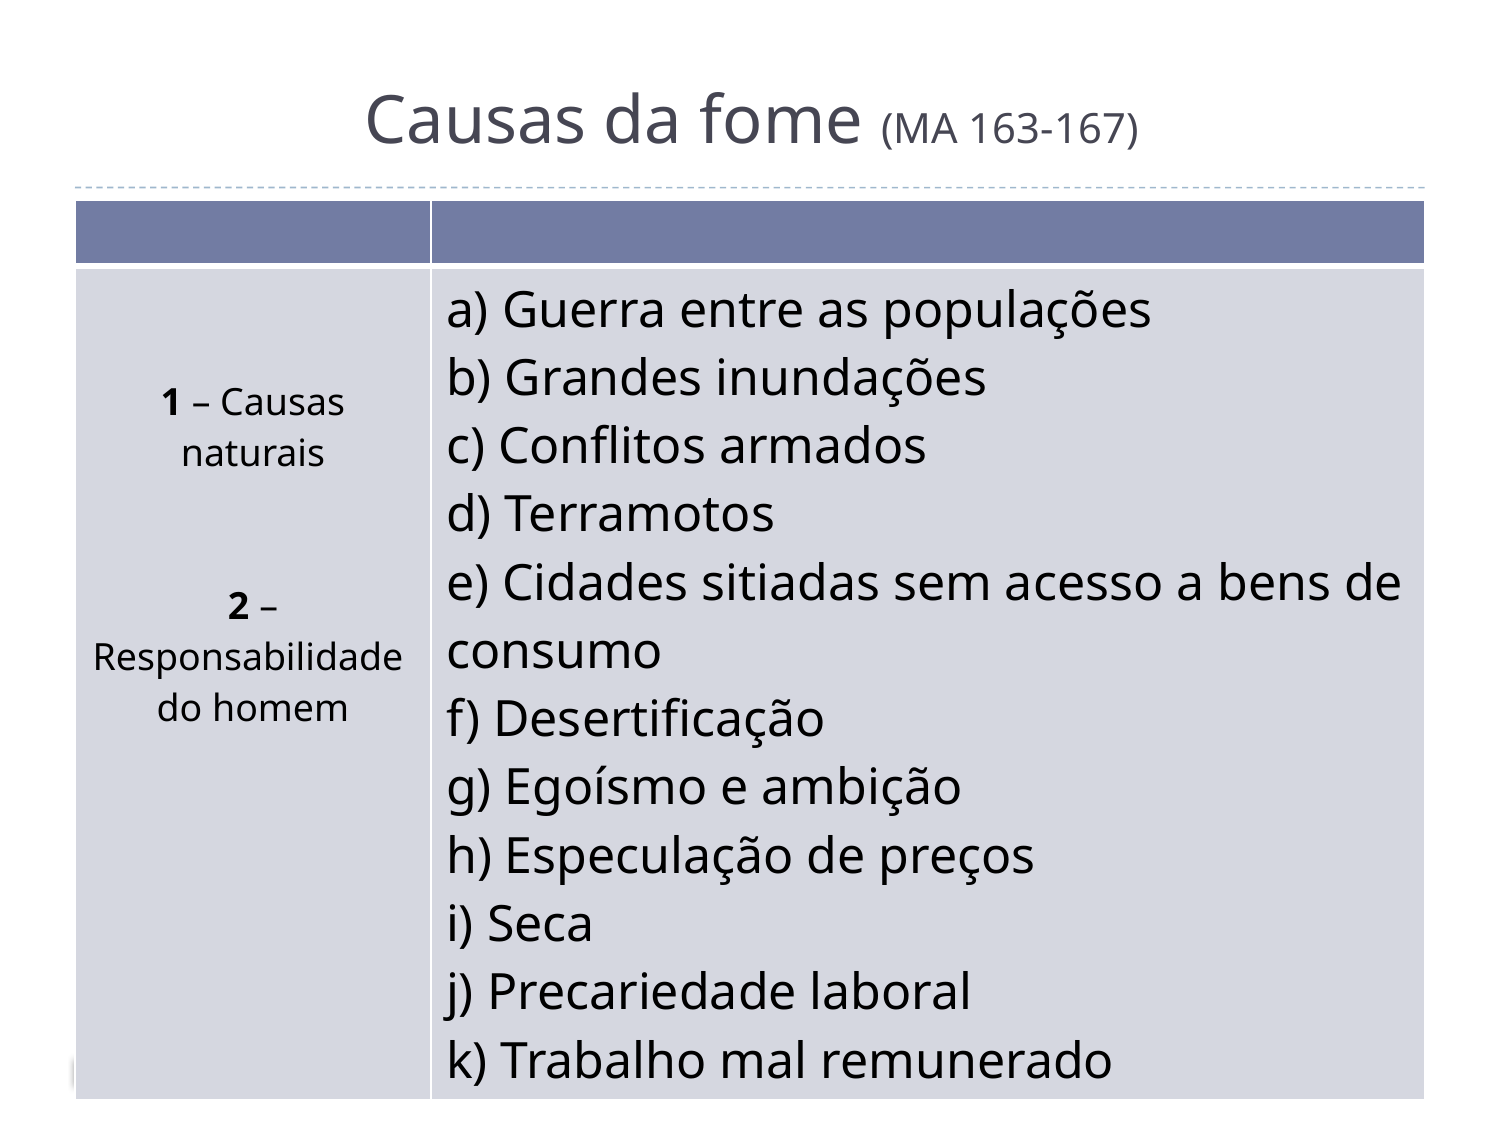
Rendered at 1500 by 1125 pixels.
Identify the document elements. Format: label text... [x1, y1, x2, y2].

table_cell 1 – Causas naturais 2 – Responsabilidade do homem [76, 269, 430, 1099]
table_header [76, 201, 430, 263]
title Causas da fome (MA 163-167) [76, 42, 1427, 164]
table_cell a) Guerra entre as populações b) Grandes inundações c) Conflitos armados d) Terramotos e) Cidades sitiadas sem acesso a bens de consumo f) Desertificação g) Egoísmo e ambição h) Especulação de preços i) Seca j) Precariedade laboral k) Trabalho mal remunerado [432, 269, 1424, 1099]
table_header [432, 201, 1424, 263]
